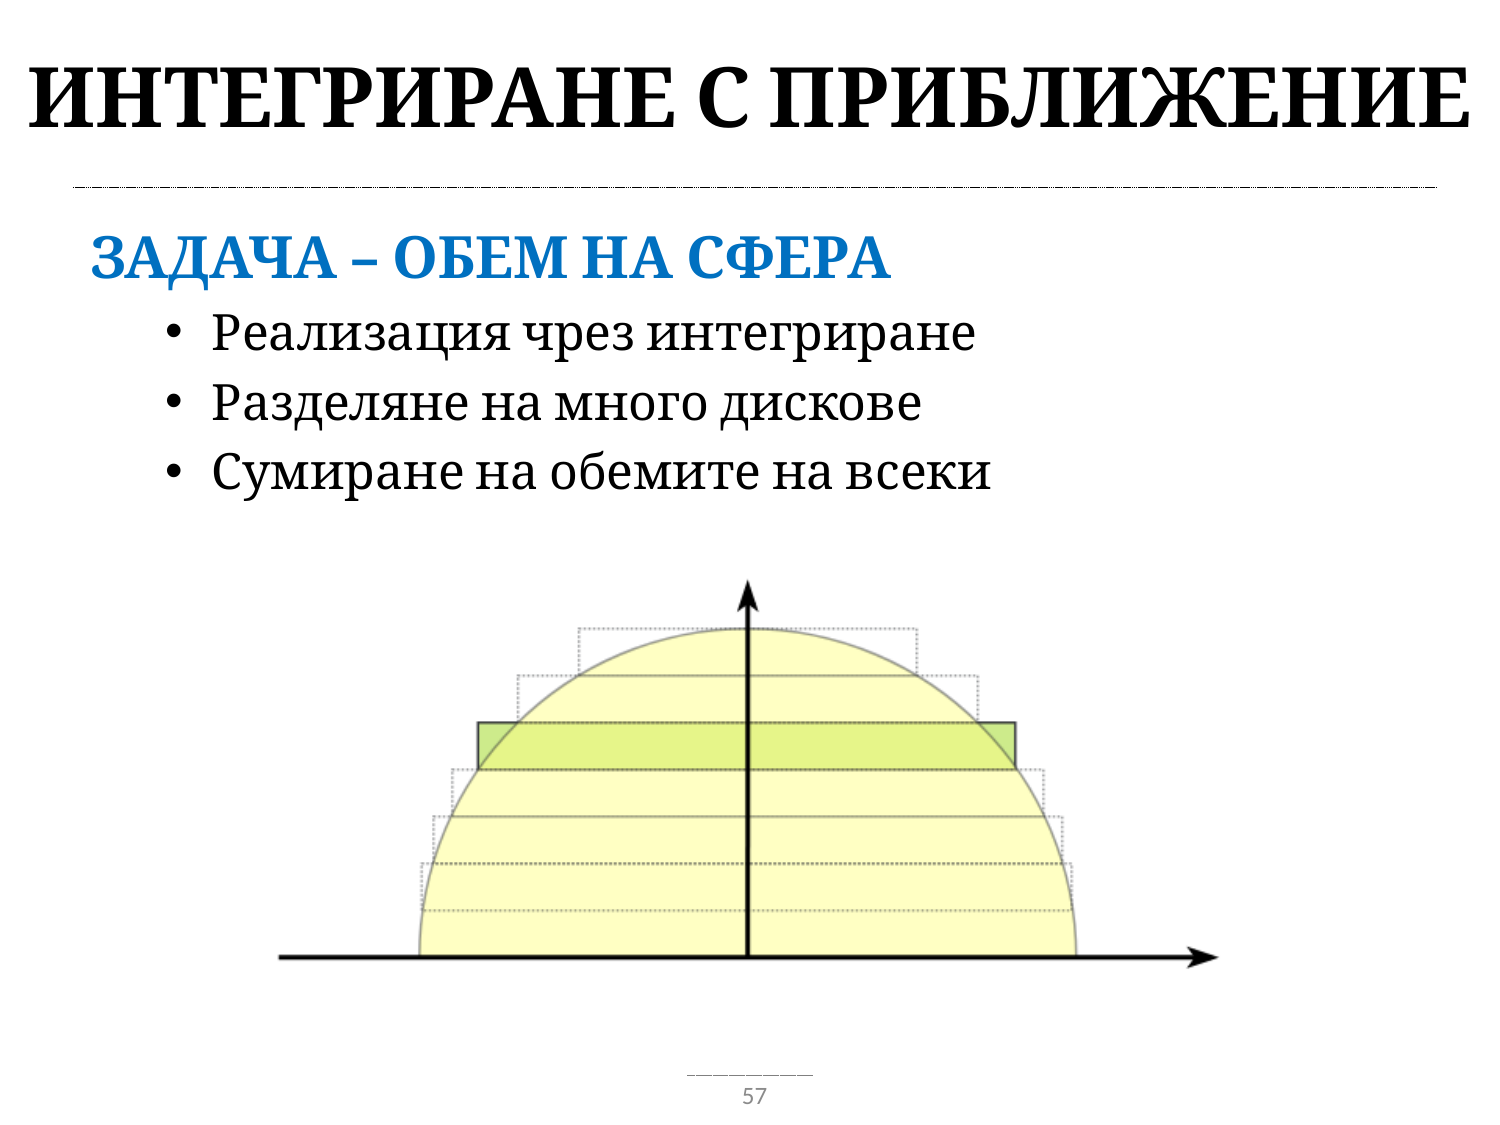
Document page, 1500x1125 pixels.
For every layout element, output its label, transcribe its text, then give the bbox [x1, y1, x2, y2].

title Интегриране с приближение [0, 0, 1500, 188]
slide_number 57 [579, 1065, 930, 1125]
list Задача – обем на сфера Реализация чрез интегриране Разделяне на много дискове Сумиране на обемите на всеки [75, 212, 1450, 1063]
picture [259, 562, 1238, 980]
